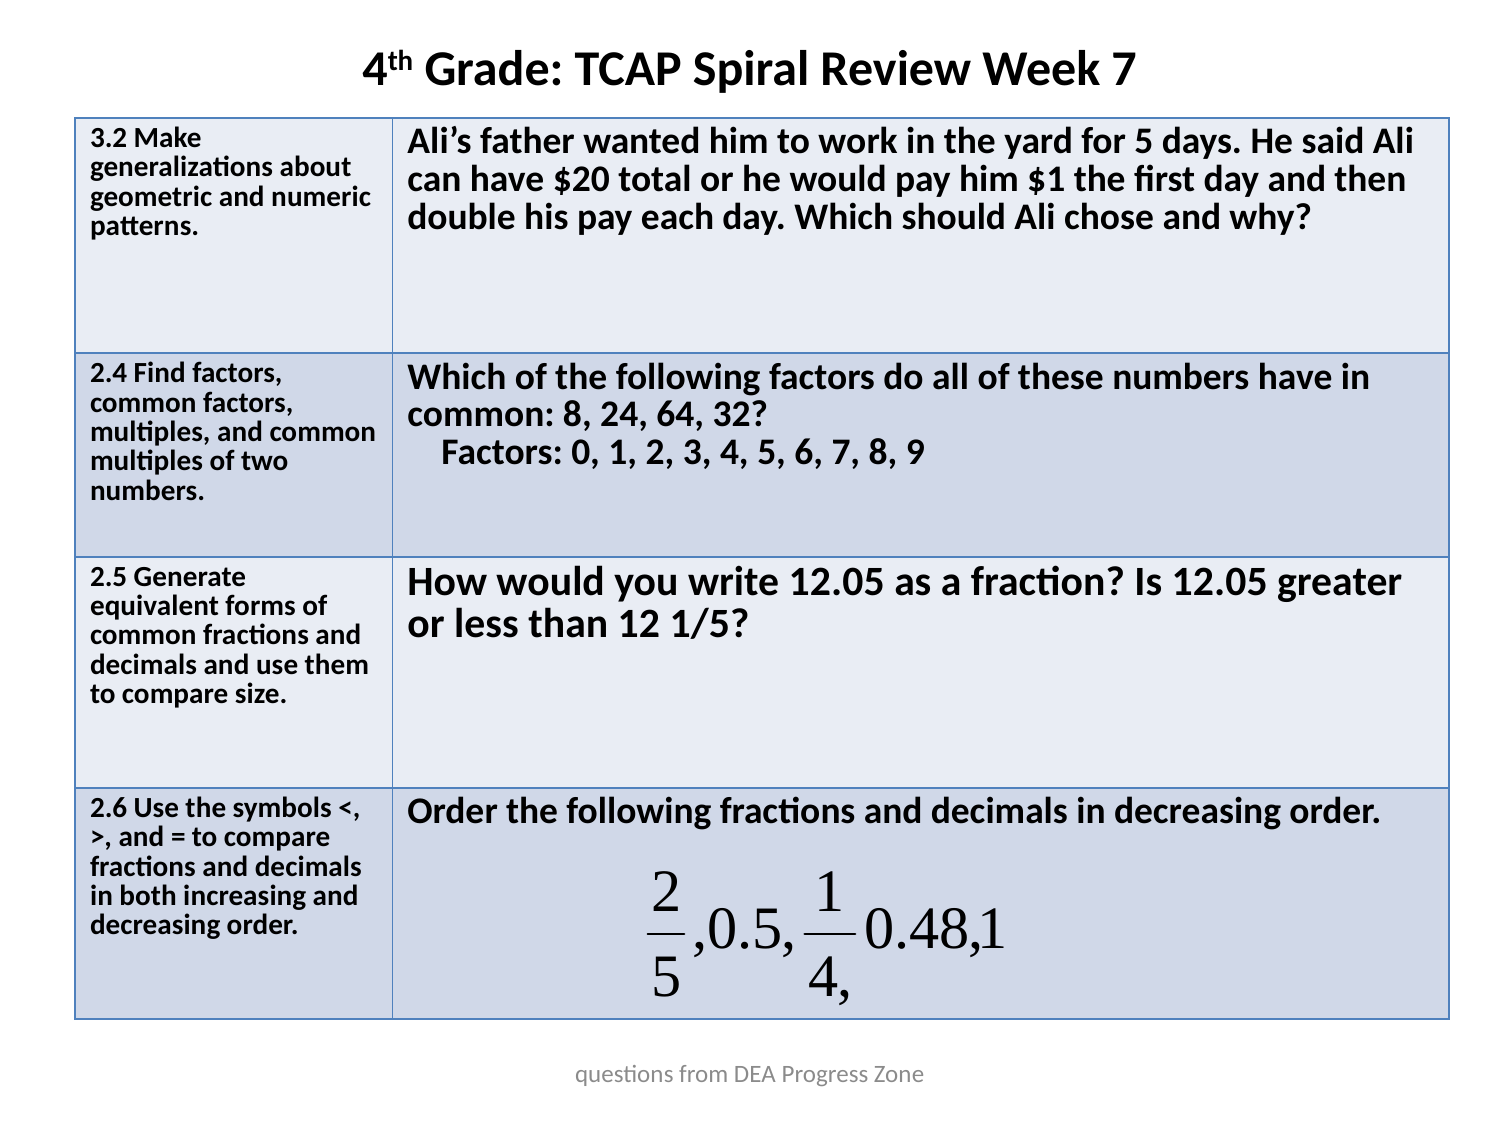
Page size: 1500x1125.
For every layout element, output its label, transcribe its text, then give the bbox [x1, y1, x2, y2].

table_cell How would you write 12.05 as a fraction? Is 12.05 greater or less than 12 1/5? [393, 558, 1448, 787]
table_cell 2.6 Use the symbols <, >, and = to compare fractions and decimals in both increasing and decreasing order. [76, 789, 392, 1018]
table_header Ali’s father wanted him to work in the yard for 5 days. He said Ali can have $20 total or he would pay him $1 the first day and then double his pay each day. Which should Ali chose and why? [393, 119, 1448, 352]
table_cell Order the following fractions and decimals in decreasing order. [393, 789, 1448, 1018]
title 4th Grade: TCAP Spiral Review Week 7 [74, 44, 1426, 86]
table_cell 2.4 Find factors, common factors, multiples, and common multiples of two numbers. [76, 354, 392, 556]
table_cell 2.5 Generate equivalent forms of common fractions and decimals and use them to compare size. [76, 558, 392, 787]
table_header 3.2 Make generalizations about geometric and numeric patterns. [76, 119, 392, 352]
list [637, 853, 1015, 1020]
table_cell Which of the following factors do all of these numbers have in common: 8, 24, 64, 32? Factors: 0, 1, 2, 3, 4, 5, 6, 7, 8, 9 [393, 354, 1448, 556]
footer questions from DEA Progress Zone [512, 1042, 988, 1103]
